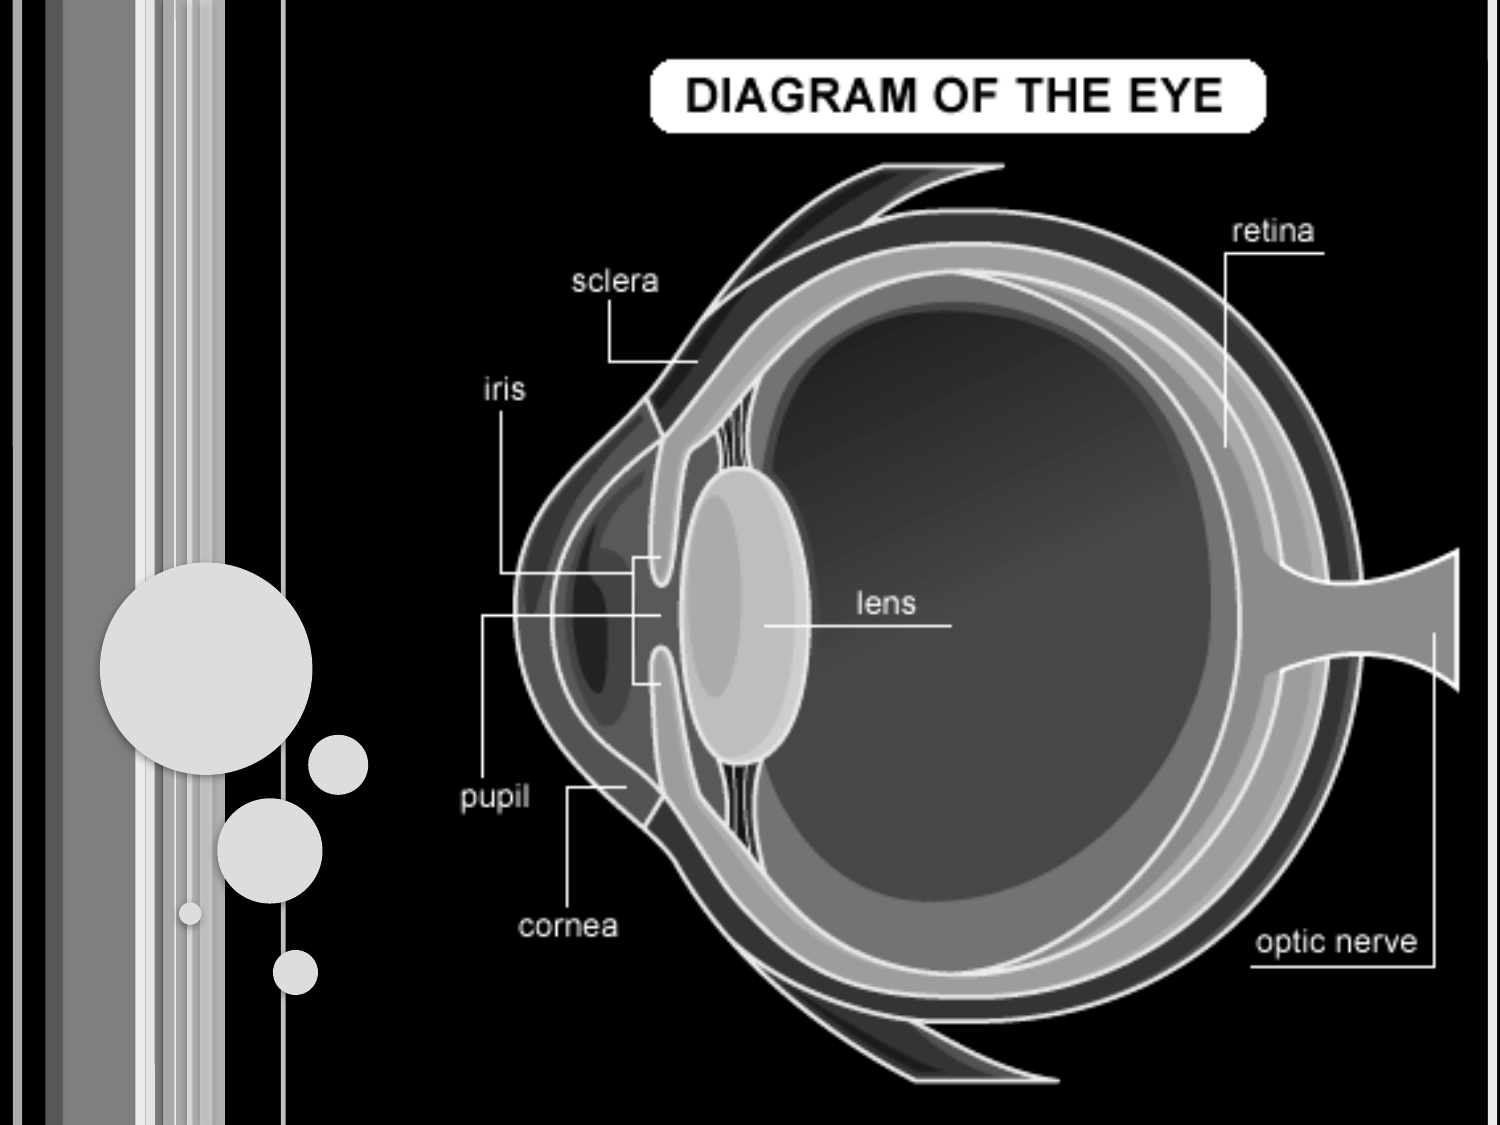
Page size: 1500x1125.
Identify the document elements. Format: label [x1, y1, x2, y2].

picture [444, 31, 1476, 1125]
